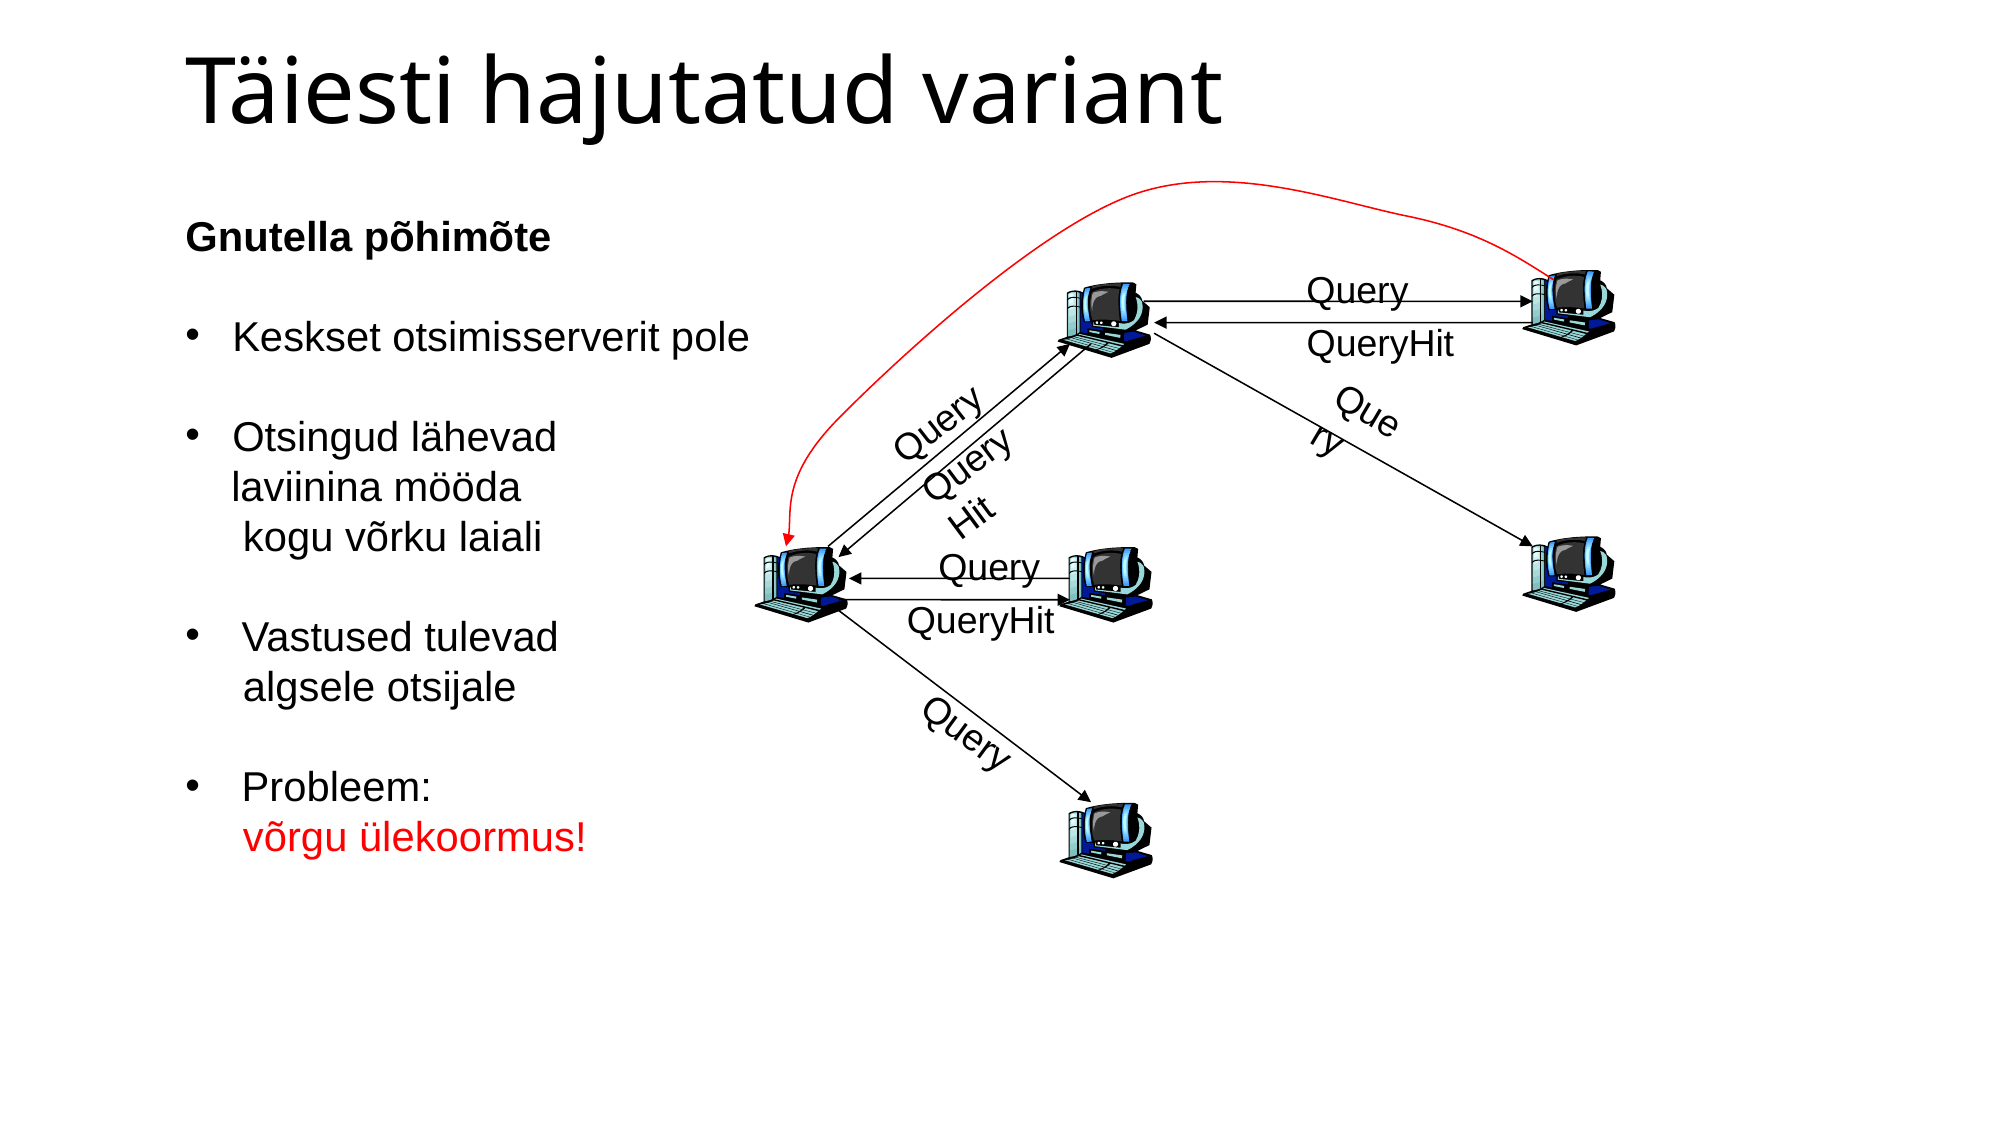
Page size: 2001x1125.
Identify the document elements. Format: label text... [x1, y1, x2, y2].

text_box Gnutella põhimõte Keskset otsimisserverit pole Otsingud lähevad laviinina mööda kogu võrku laiali Vastused tulevad algsele otsijale Probleem: võrgu ülekoormus! [170, 202, 766, 918]
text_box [754, 160, 1617, 879]
title Täiesti hajutatud variant [170, 0, 1445, 188]
